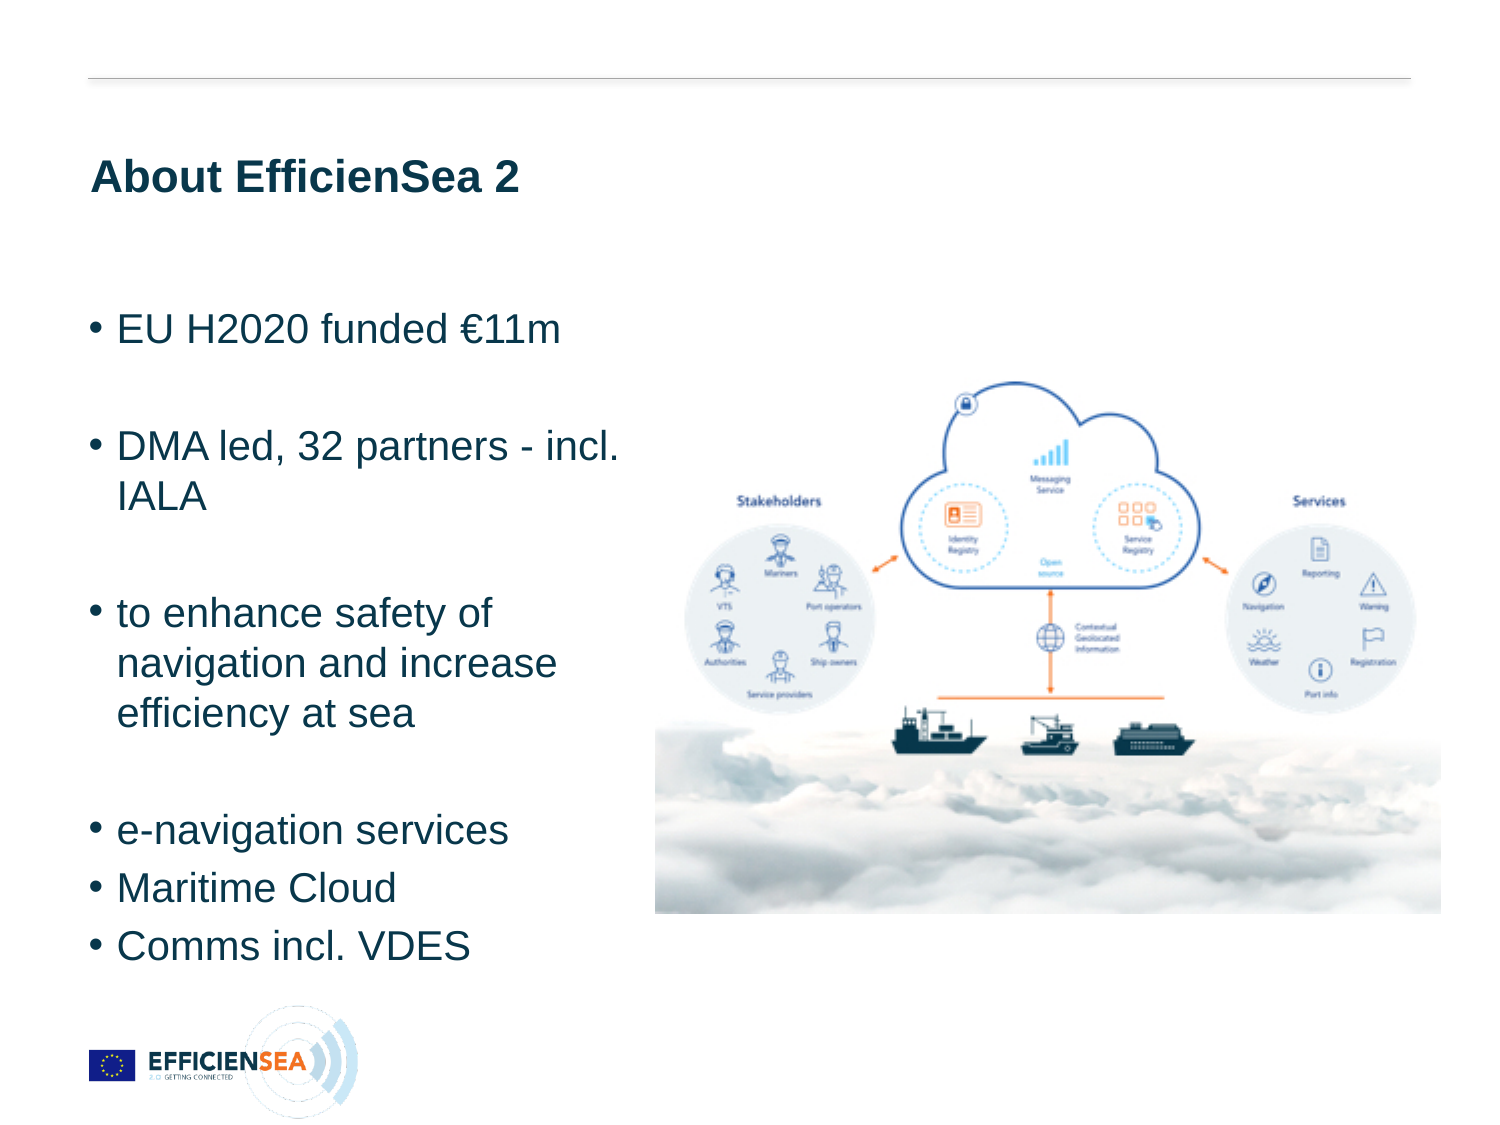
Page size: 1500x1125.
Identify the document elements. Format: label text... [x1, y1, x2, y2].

picture [655, 314, 1441, 914]
picture [88, 1012, 386, 1122]
title About EfficienSea 2 [75, 110, 1425, 239]
text_box EU H2020 funded €11m DMA led, 32 partners - incl. IALA to enhance safety of navigation and increase efficiency at sea e-navigation services Maritime Cloud Comms incl. VDES [73, 236, 680, 1012]
text_box [75, 34, 1412, 105]
